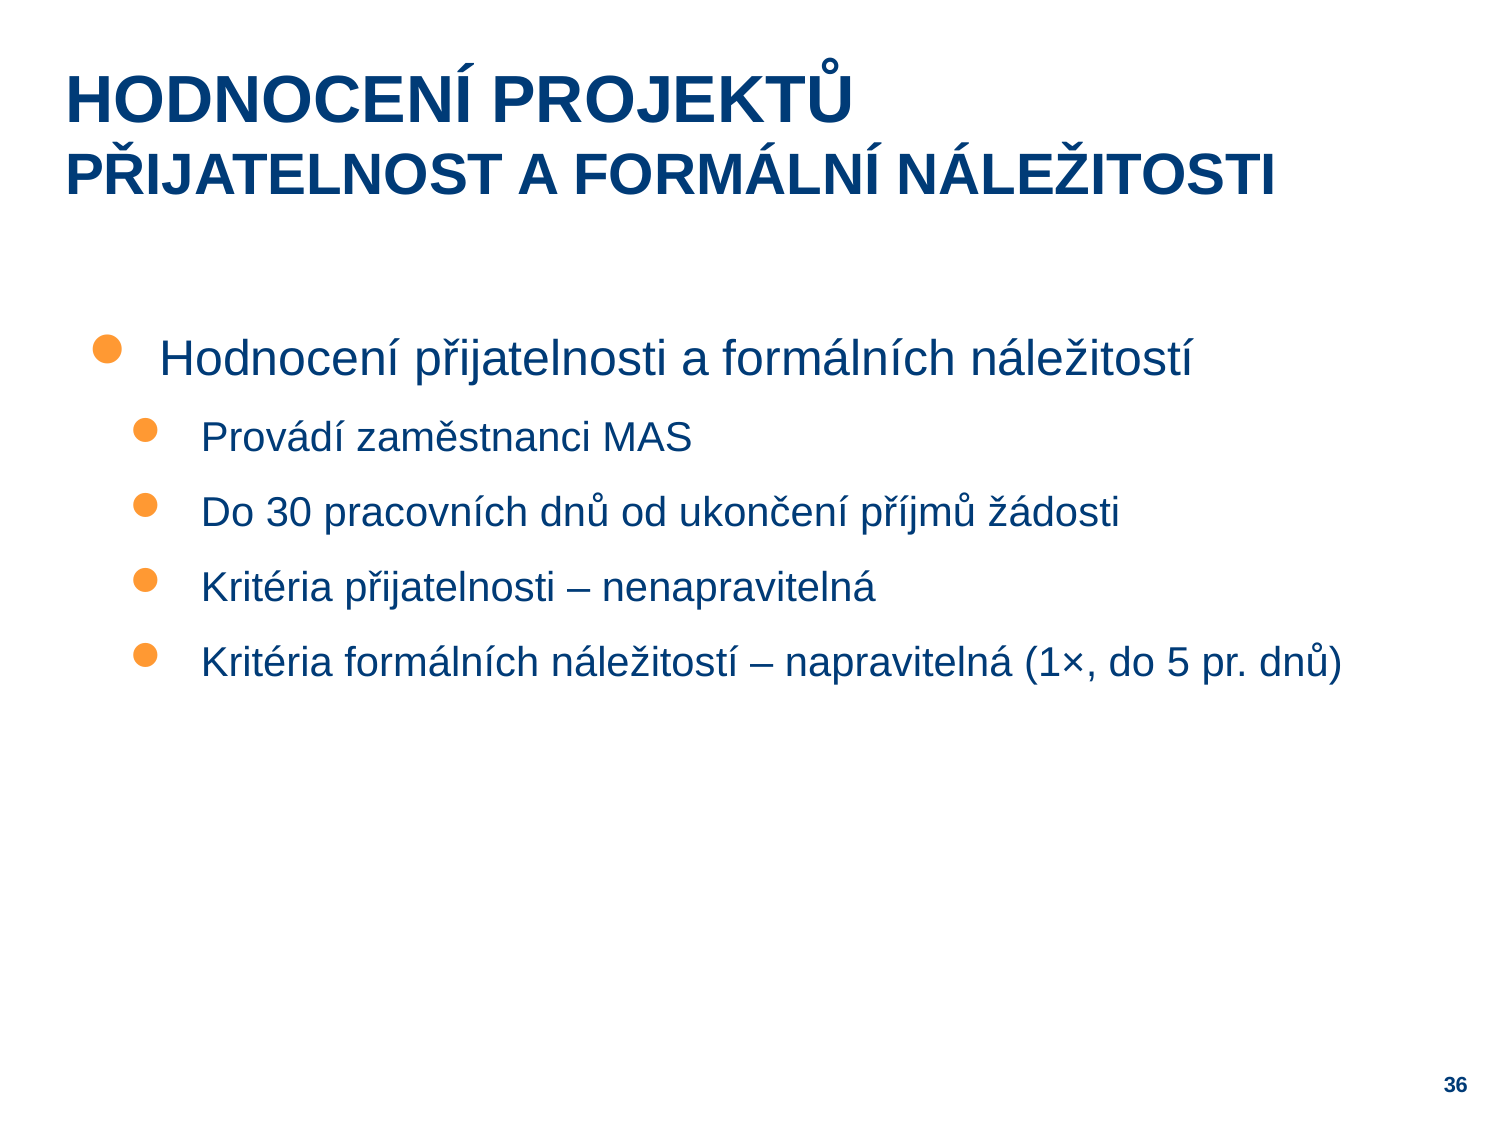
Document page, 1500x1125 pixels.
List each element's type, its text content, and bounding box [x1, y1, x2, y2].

title Hodnocení projektů přijatelnost a formální náležitosti [59, 42, 1441, 220]
slide_number 36 [1417, 1068, 1495, 1099]
list Hodnocení přijatelnosti a formálních náležitostí Provádí zaměstnanci MAS Do 30 pracovních dnů od ukončení příjmů žádosti Kritéria přijatelnosti – nenapravitelná Kritéria formálních náležitostí – napravitelná (1×, do 5 pr. dnů) [88, 295, 1412, 1004]
